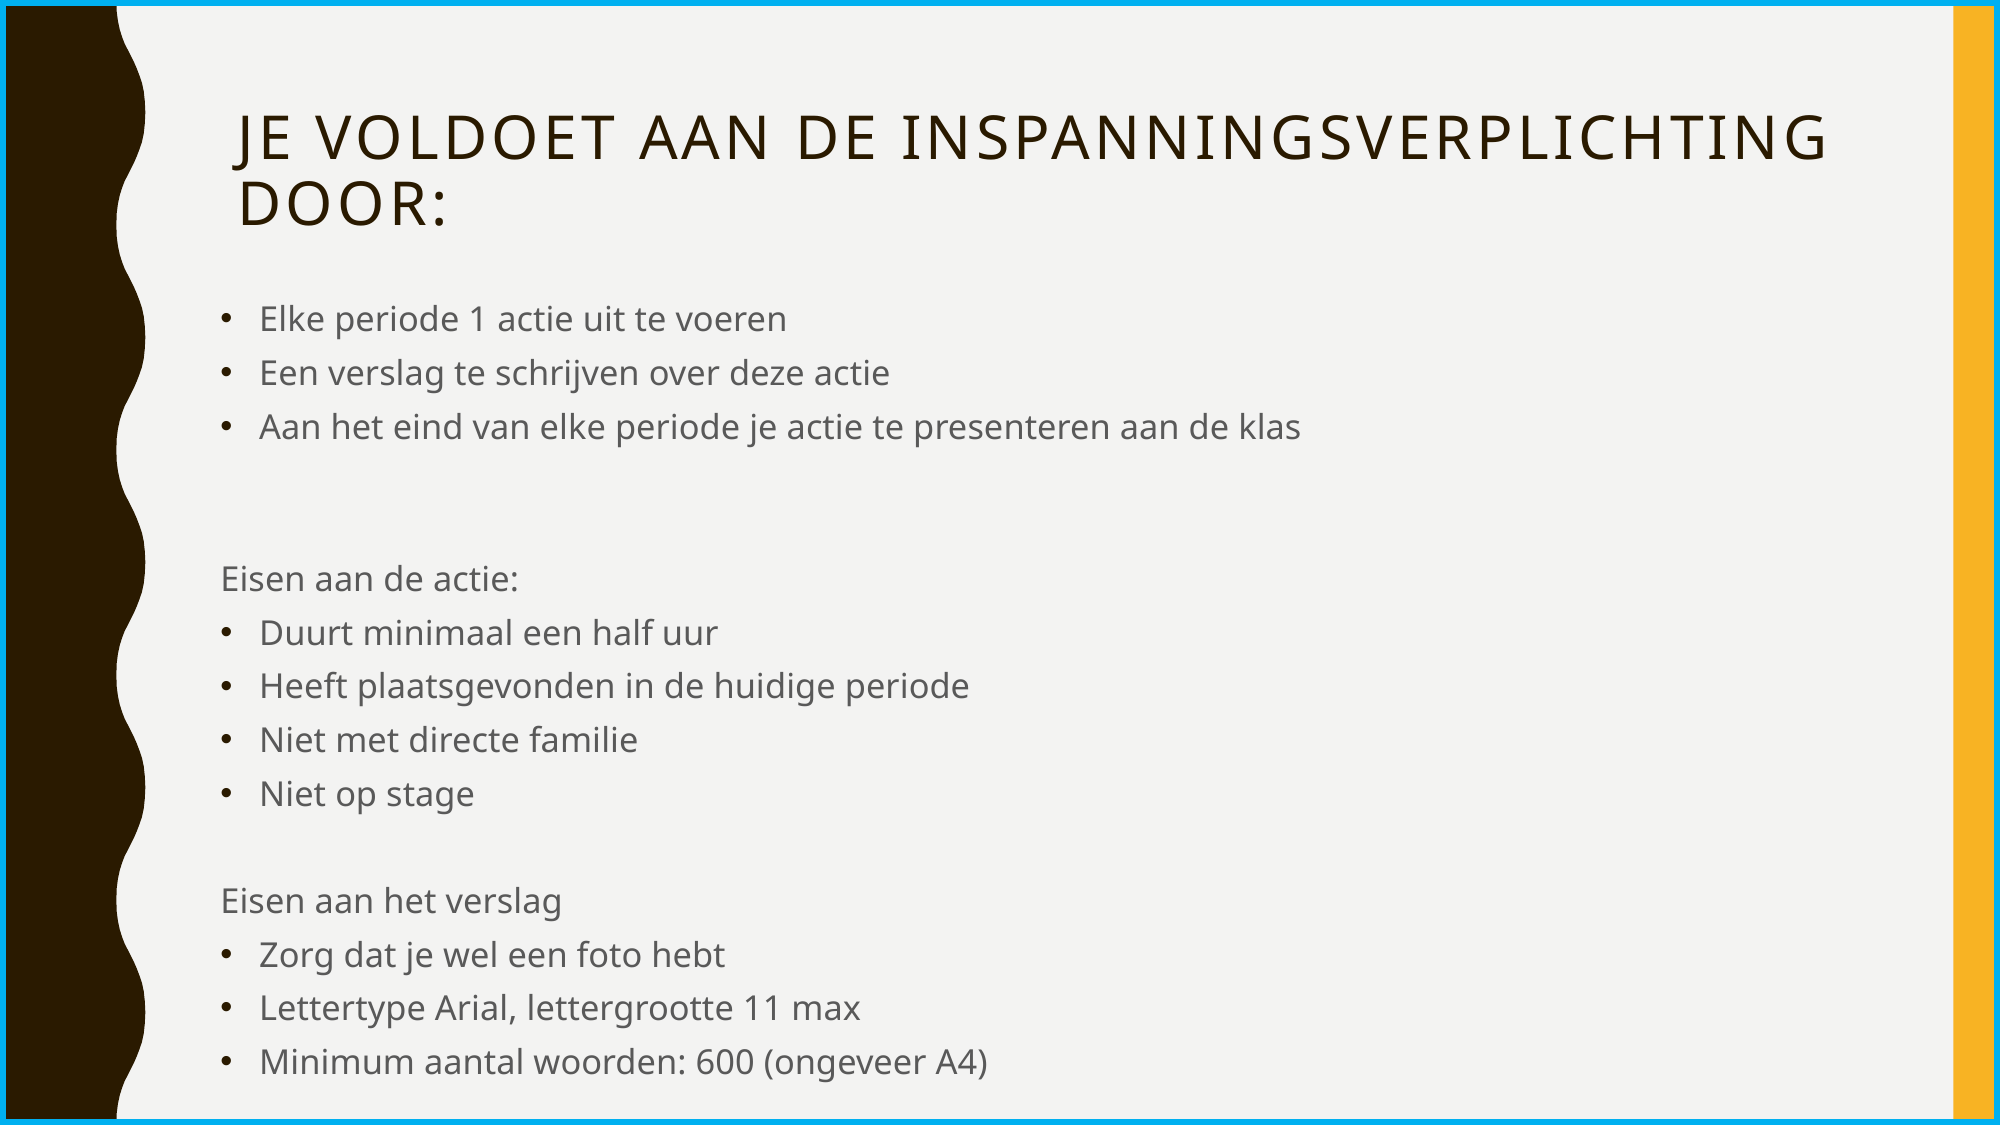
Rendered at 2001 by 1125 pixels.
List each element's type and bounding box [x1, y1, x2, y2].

text_box [0, 0, 2000, 1125]
